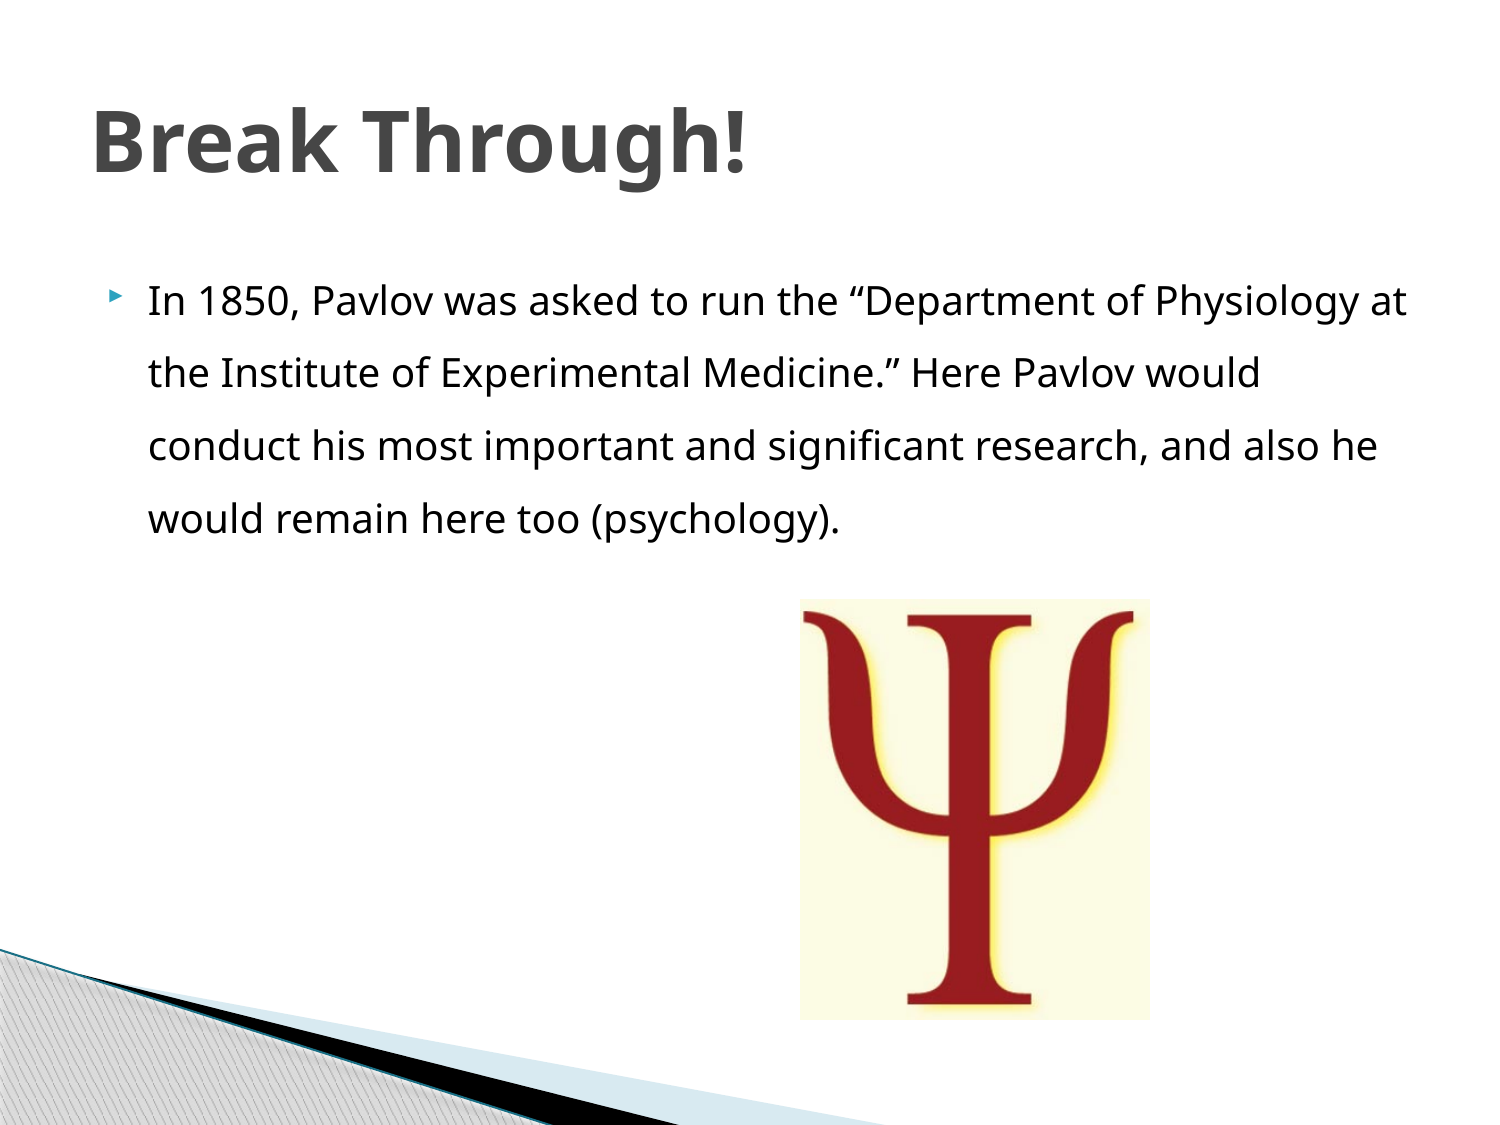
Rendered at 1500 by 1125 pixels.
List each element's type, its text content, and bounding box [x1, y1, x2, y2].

picture [799, 599, 1151, 1020]
list In 1850, Pavlov was asked to run the “Department of Physiology at the Institute of Experimental Medicine.” Here Pavlov would conduct his most important and significant research, and also he would remain here too (psychology). [75, 243, 1425, 550]
title Break Through! [75, 45, 1425, 233]
